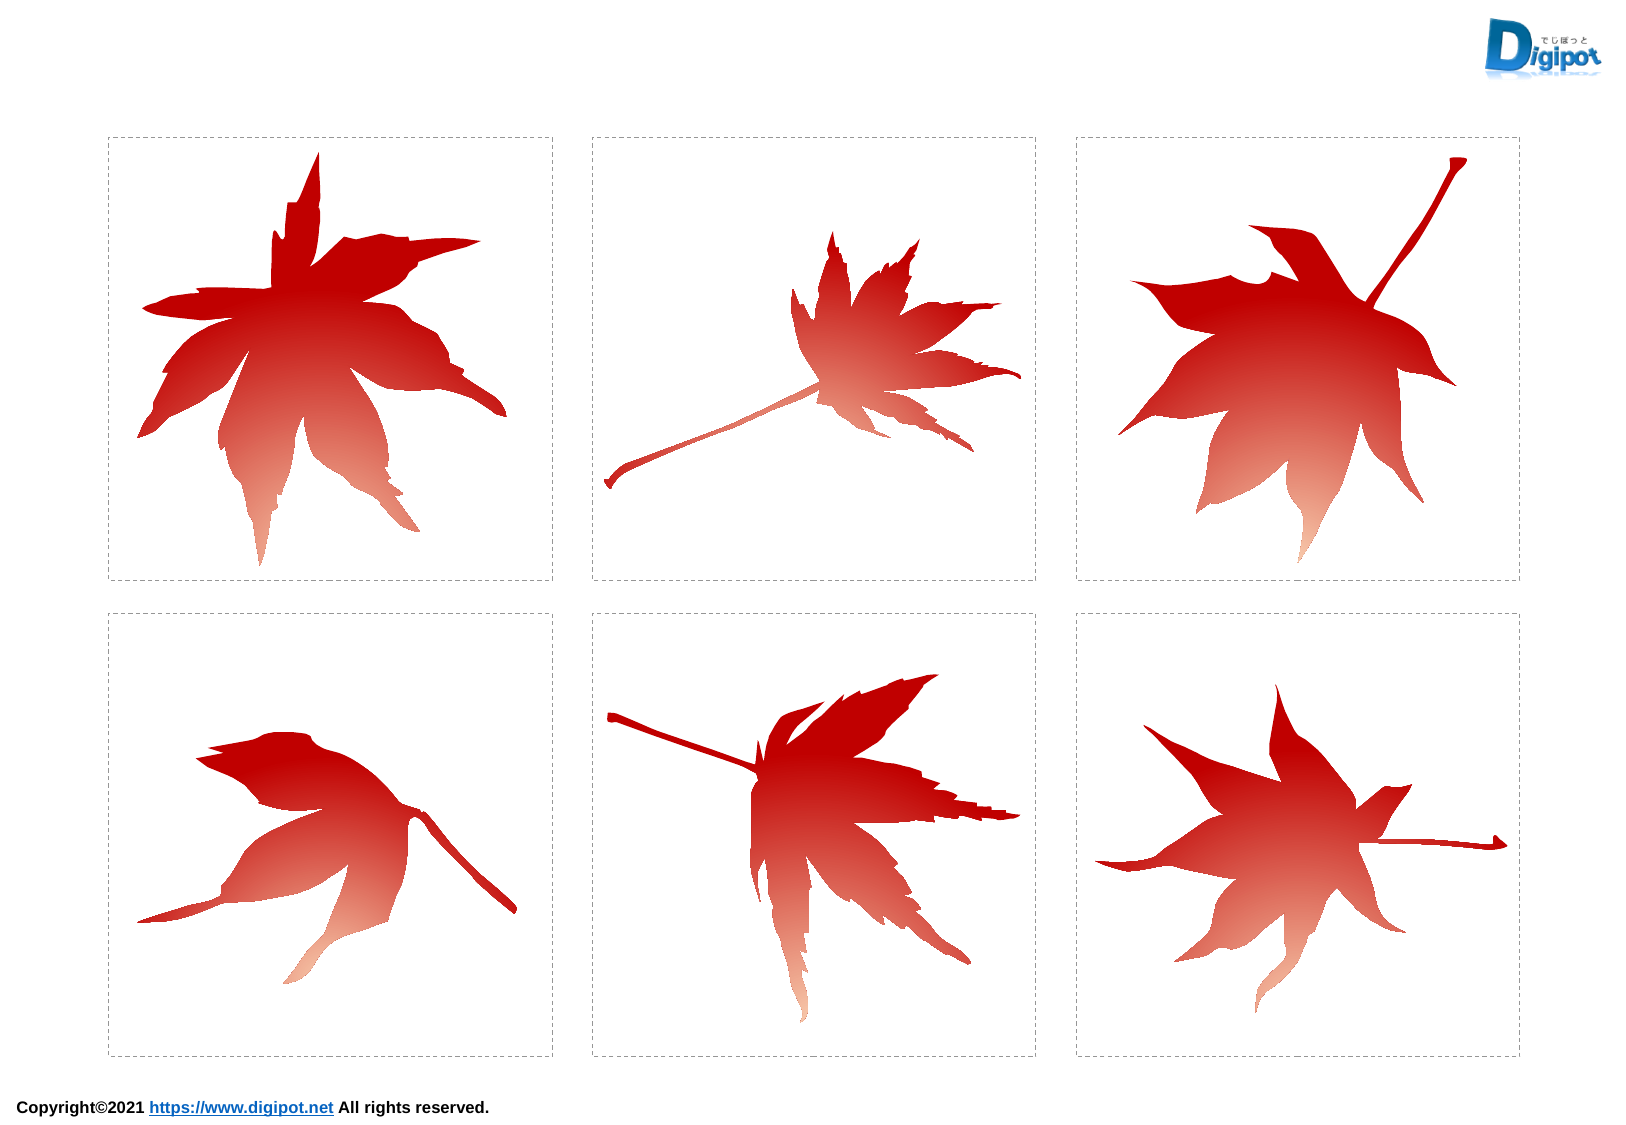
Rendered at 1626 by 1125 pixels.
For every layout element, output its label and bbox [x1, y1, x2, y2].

text_box [607, 674, 1021, 1023]
text_box [137, 151, 507, 566]
text_box [1118, 157, 1468, 563]
text_box [1095, 684, 1508, 1013]
picture [1485, 18, 1602, 82]
text_box [604, 230, 1022, 489]
text_box [137, 731, 517, 984]
